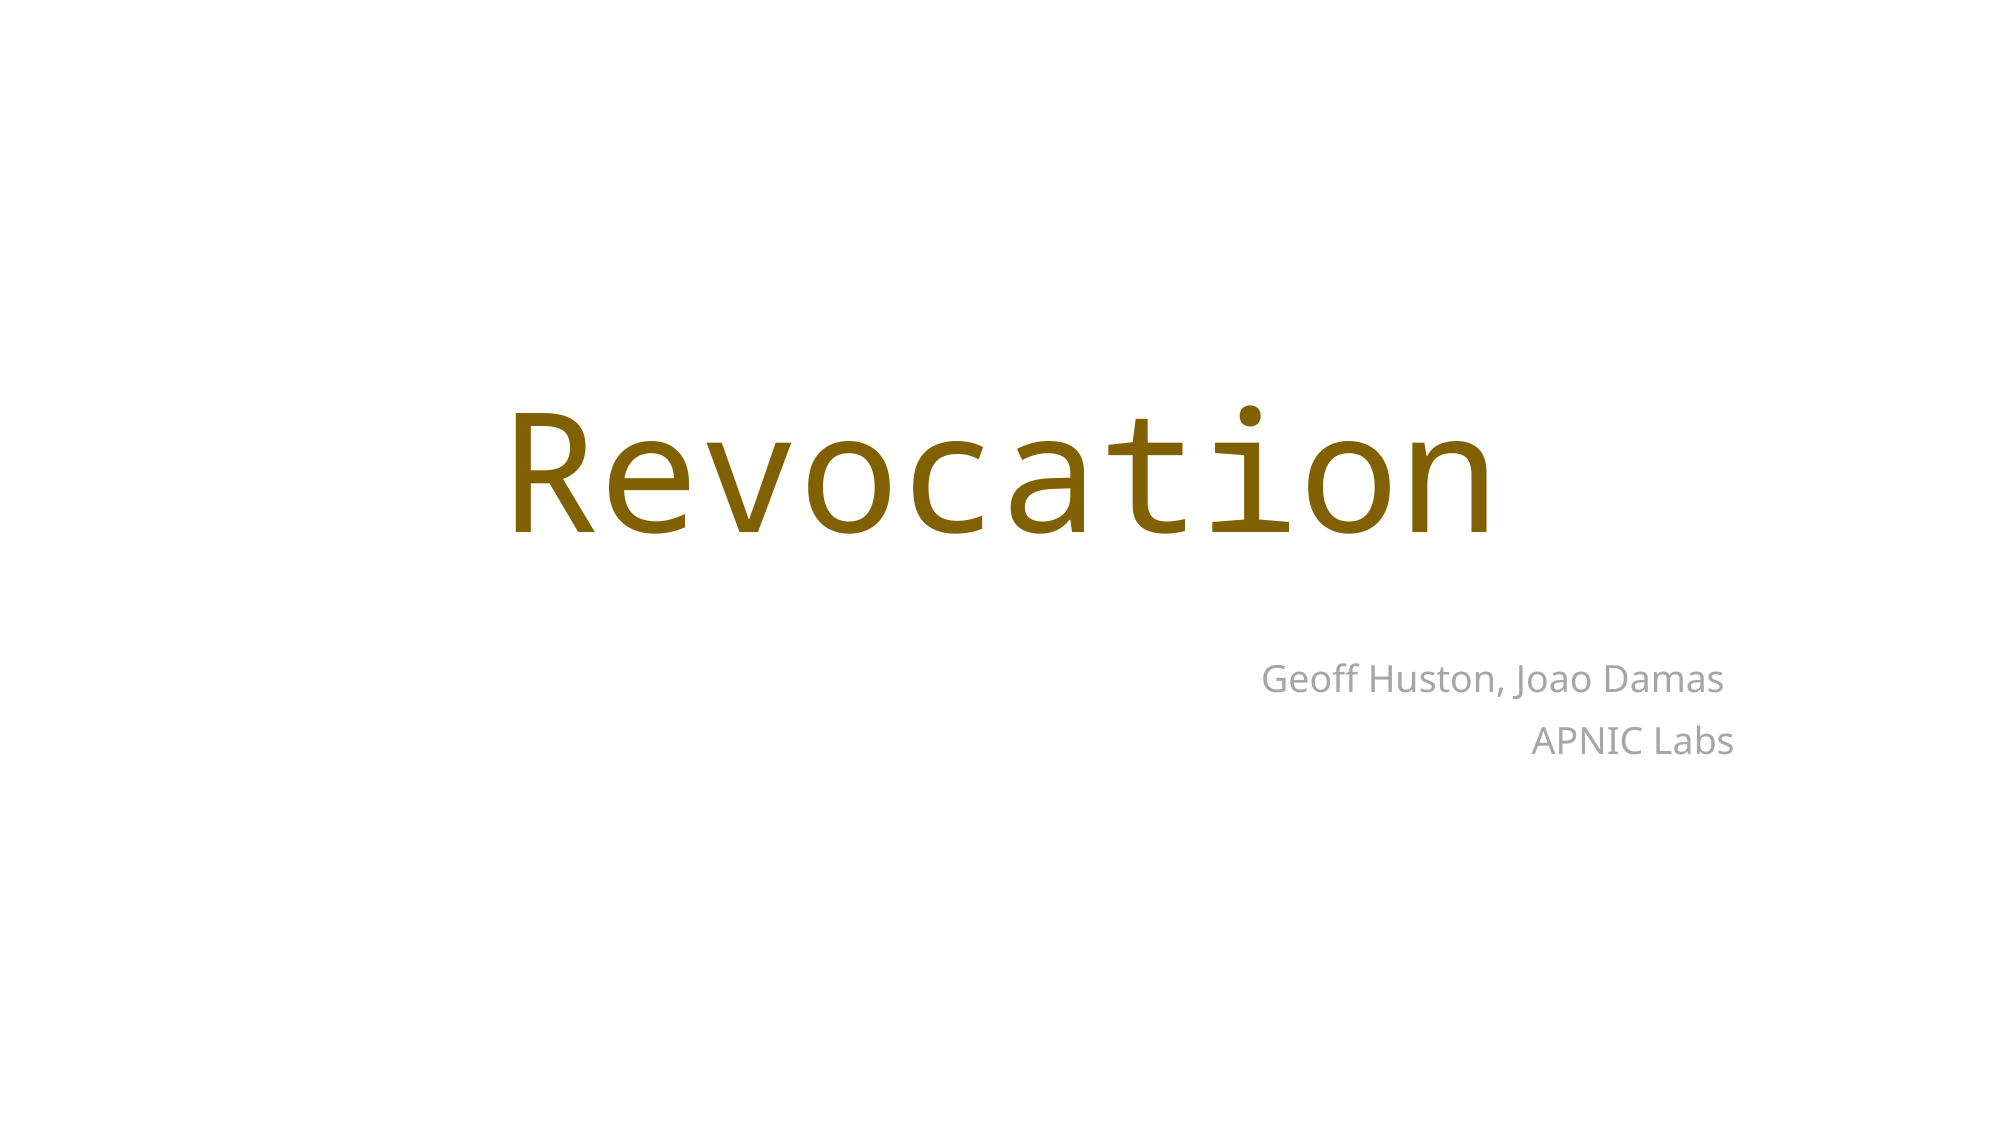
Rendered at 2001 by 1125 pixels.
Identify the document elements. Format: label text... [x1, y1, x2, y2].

subtitle Geoff Huston, Joao Damas APNIC Labs [249, 653, 1750, 925]
title Revocation [249, 184, 1750, 576]
